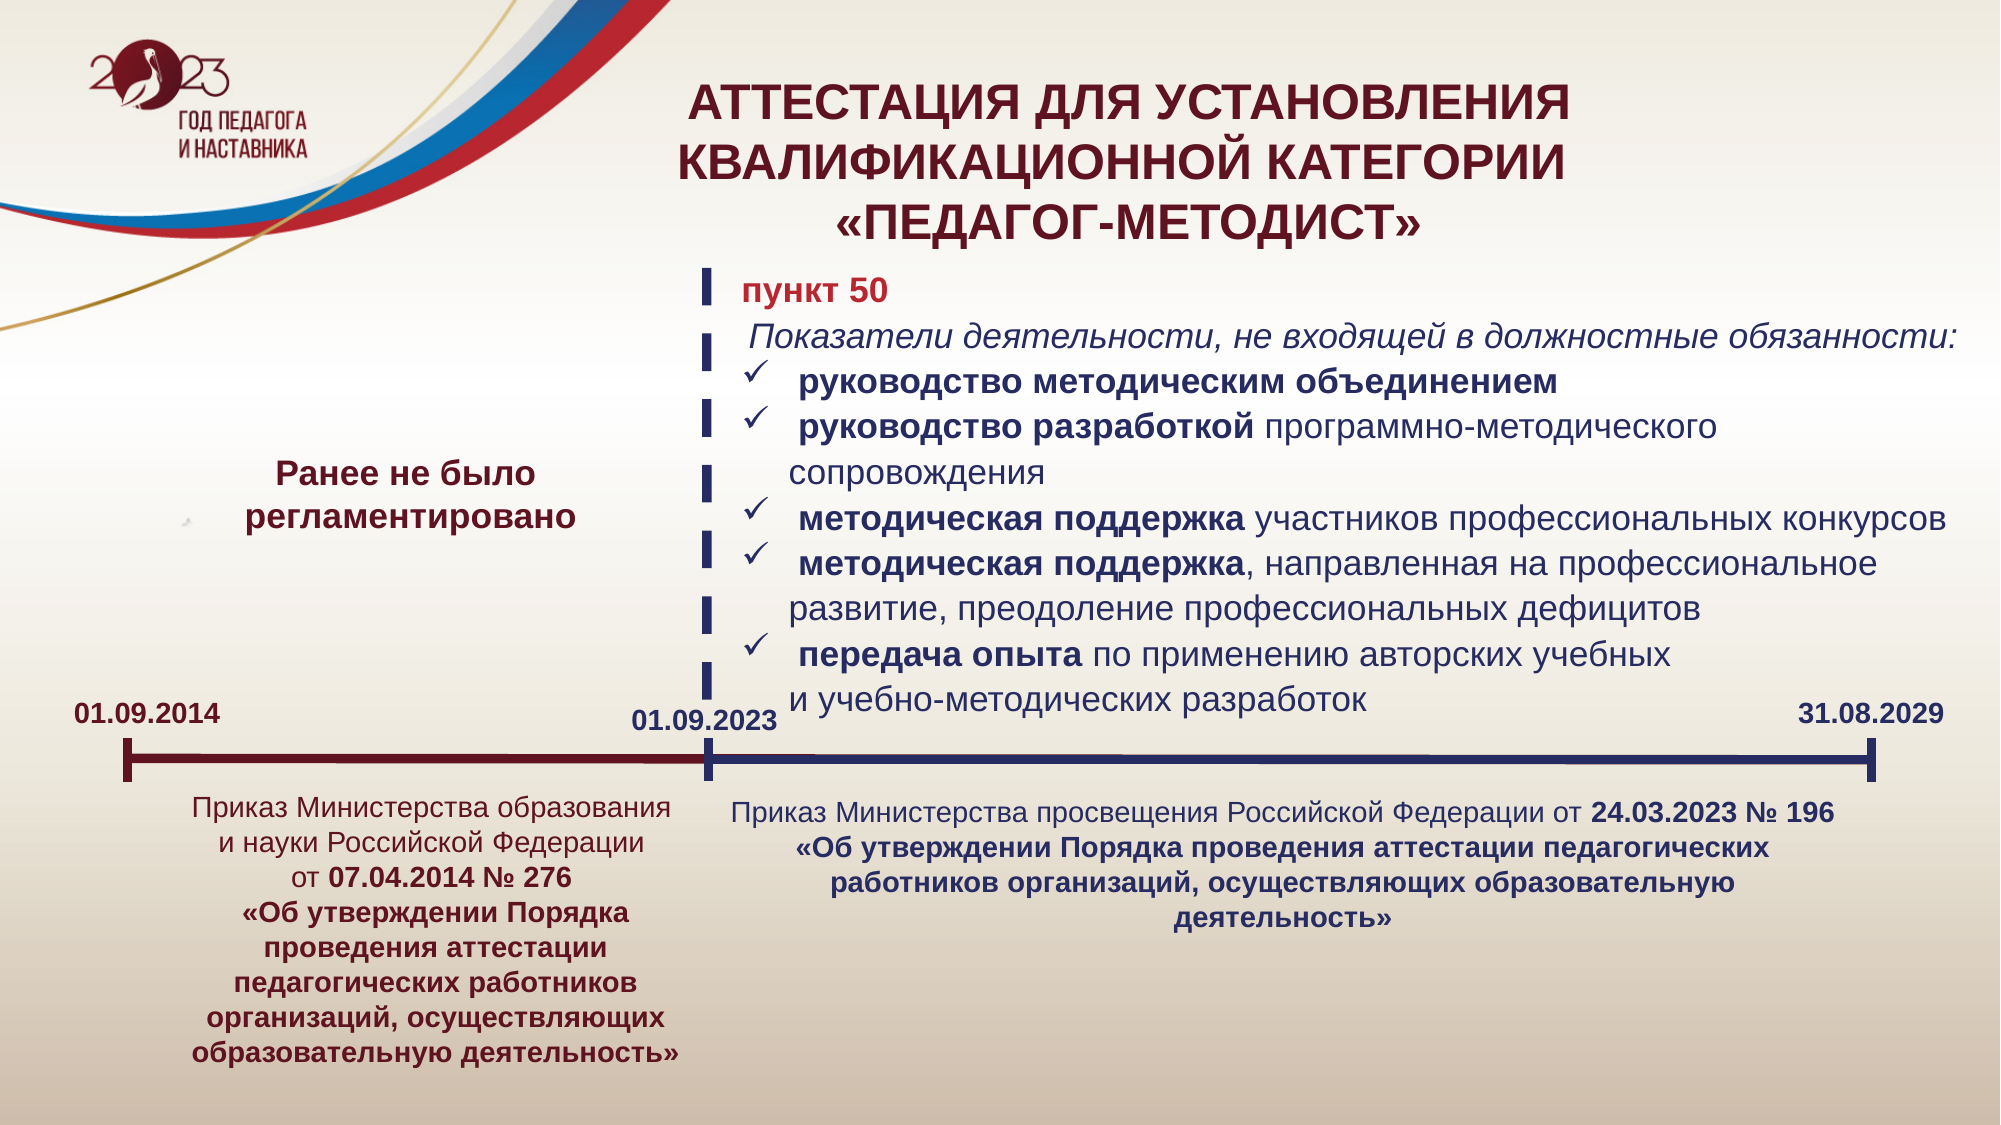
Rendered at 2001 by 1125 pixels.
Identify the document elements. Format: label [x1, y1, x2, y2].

text_box [58, 687, 1960, 782]
picture [0, 0, 2000, 1125]
